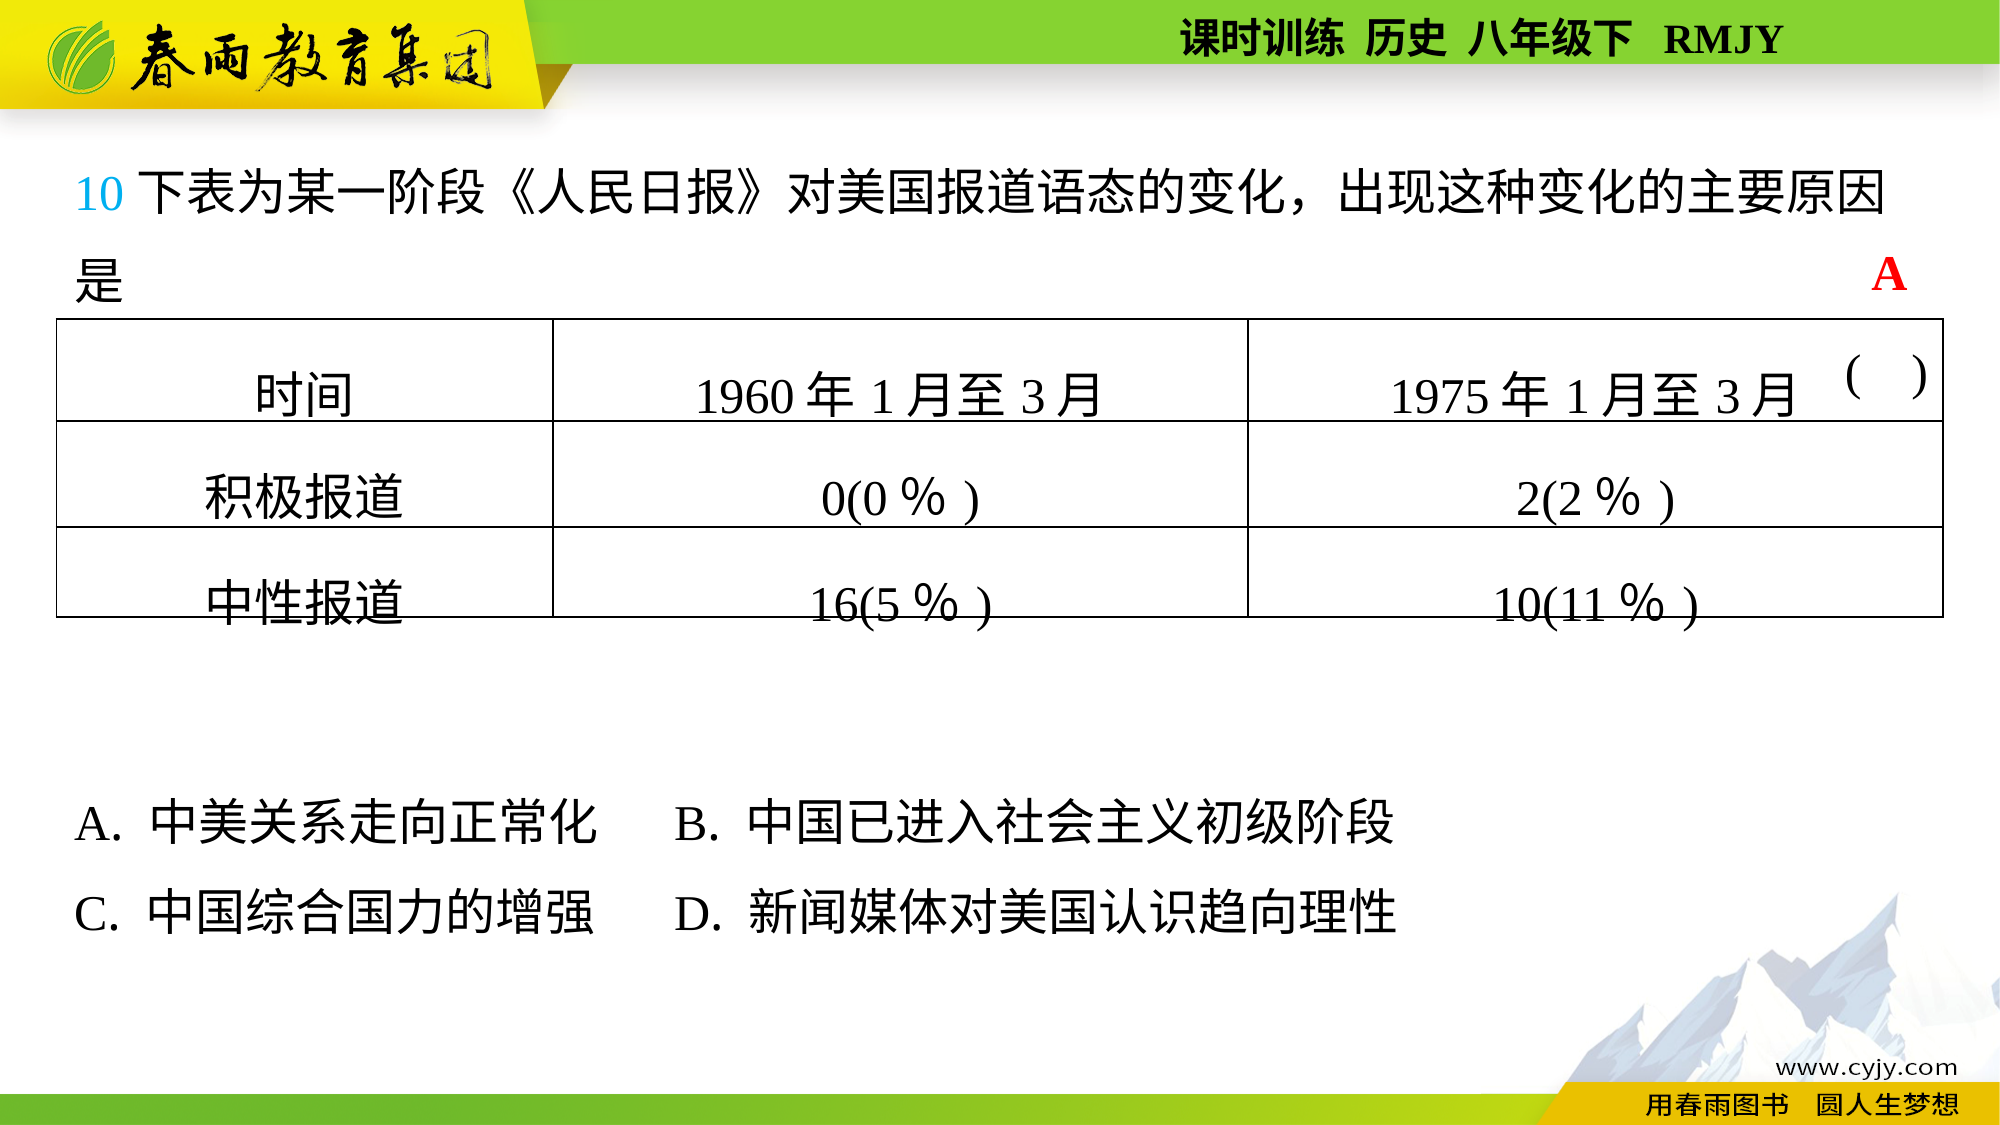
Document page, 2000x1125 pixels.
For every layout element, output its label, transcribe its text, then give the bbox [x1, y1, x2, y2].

table_header 1975年1月至3月 [1249, 320, 1942, 420]
picture [0, 0, 2000, 1125]
table_cell 10(11％) [1249, 528, 1942, 616]
table_cell 16(5％) [554, 528, 1247, 616]
table_cell 0(0％) [554, 422, 1247, 526]
text_box A [1856, 233, 1923, 308]
table_cell 2(2％) [1249, 422, 1942, 526]
table_header 1960年1月至3月 [554, 320, 1247, 420]
table_header 时间 [57, 320, 552, 420]
list 10下表为某一阶段《人民日报》对美国报道语态的变化，出现这种变化的主要原因是 ( ) A. 中美关系走向正常化 B. 中国已进入社会主义初级阶段 C. 中国综合国力的增强 D. 新闻媒体对美国认识趋向理性 [59, 122, 1944, 318]
table_cell 中性报道 [57, 528, 552, 616]
table_cell 积极报道 [57, 422, 552, 526]
list 10下表为某一阶段《人民日报》对美国报道语态的变化，出现这种变化的主要原因是 ( ) A. 中美关系走向正常化 B. 中国已进入社会主义初级阶段 C. 中国综合国力的增强 D. 新闻媒体对美国认识趋向理性 [59, 618, 1944, 865]
